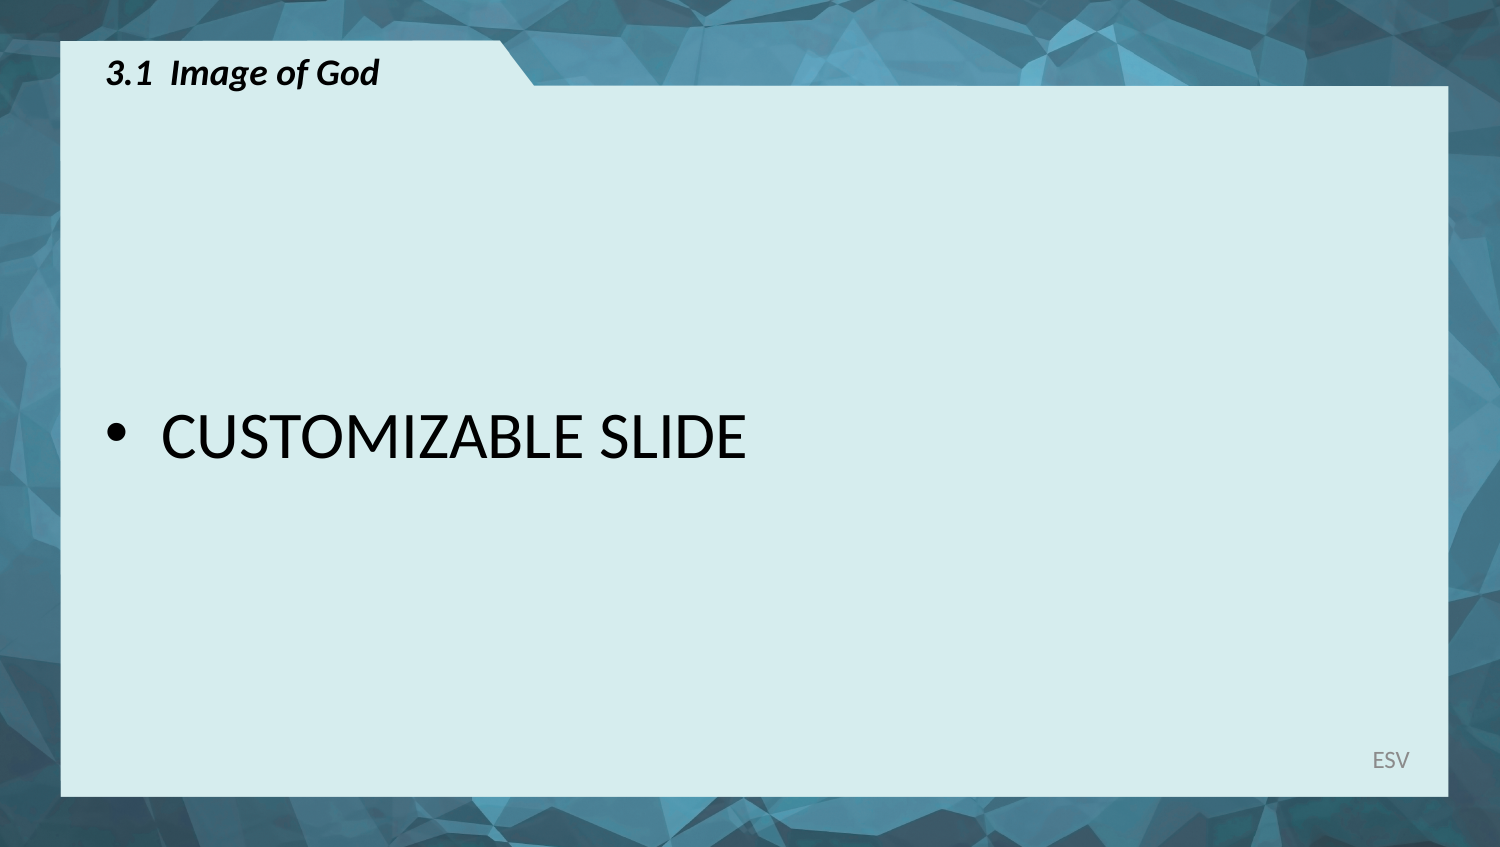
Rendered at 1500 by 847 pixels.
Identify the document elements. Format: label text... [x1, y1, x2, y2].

list CUSTOMIZABLE SLIDE [89, 141, 1403, 722]
picture [0, 0, 1500, 847]
title 3.1 Image of God [89, 33, 1420, 108]
footer ESV [950, 736, 1425, 782]
